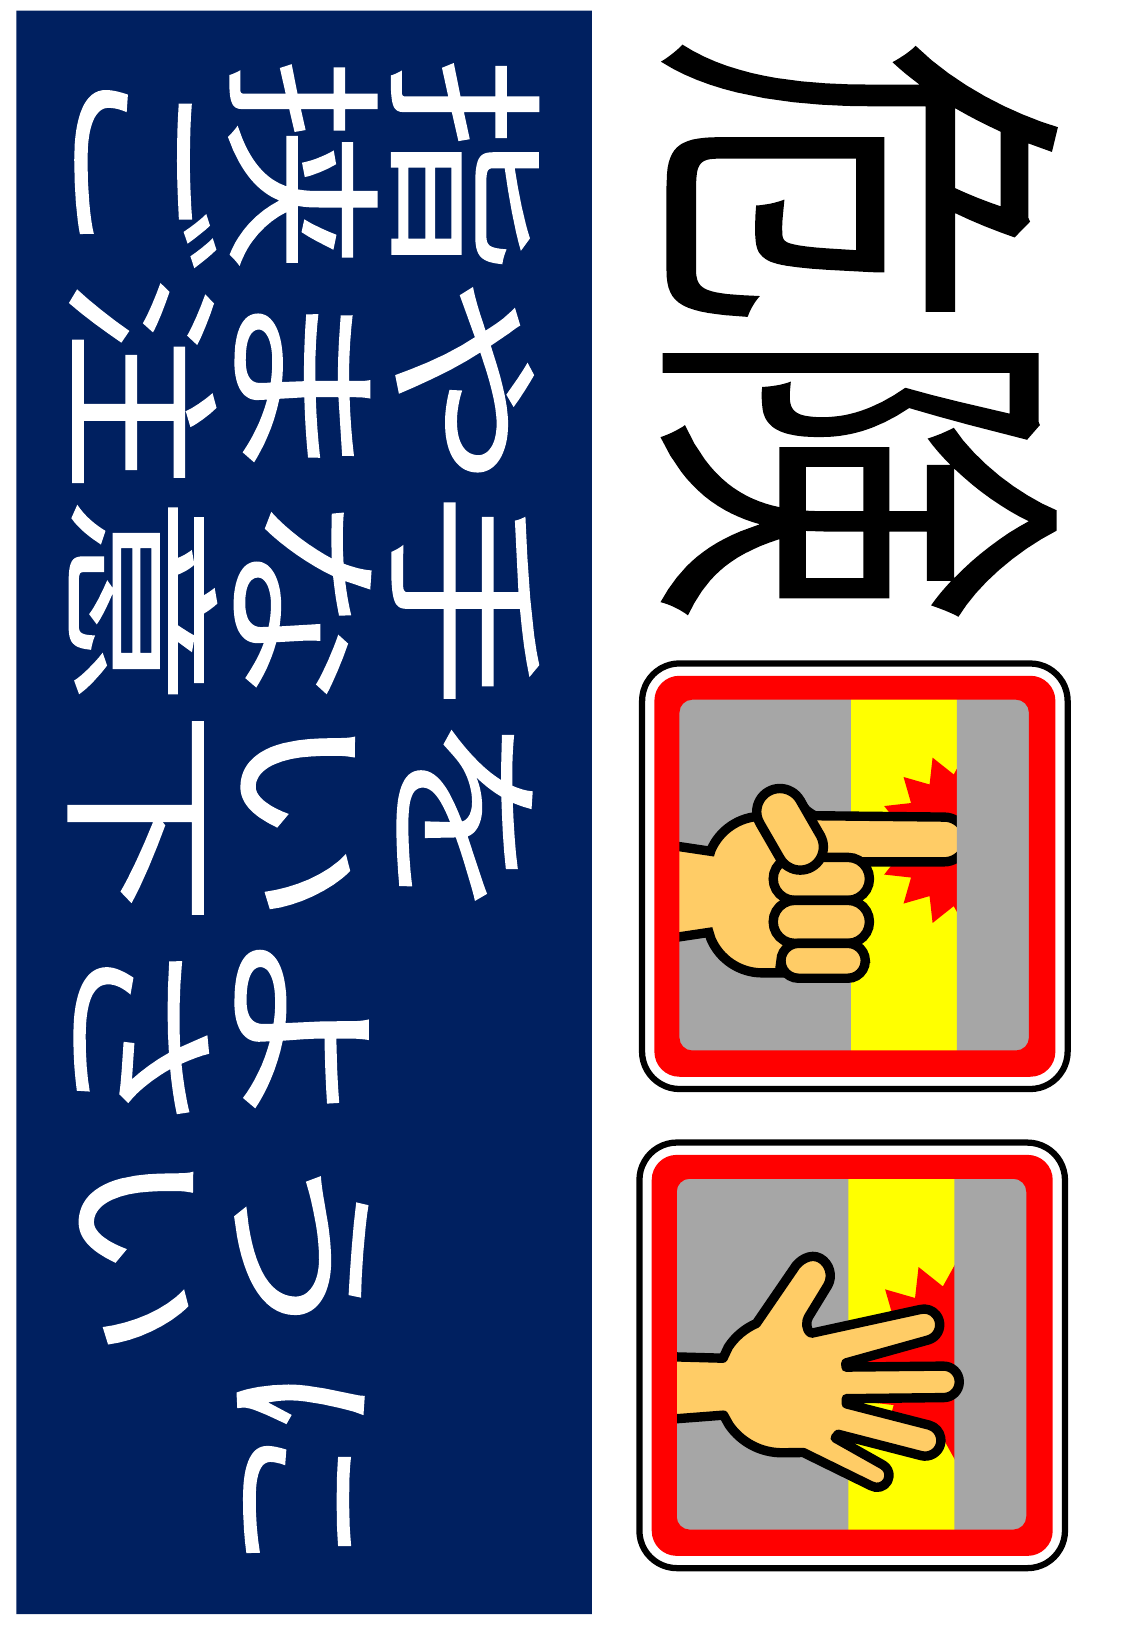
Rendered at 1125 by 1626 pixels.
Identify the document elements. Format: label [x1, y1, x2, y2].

text_box [14, 9, 594, 1616]
text_box [641, 663, 1068, 1090]
text_box [639, 1142, 1066, 1569]
